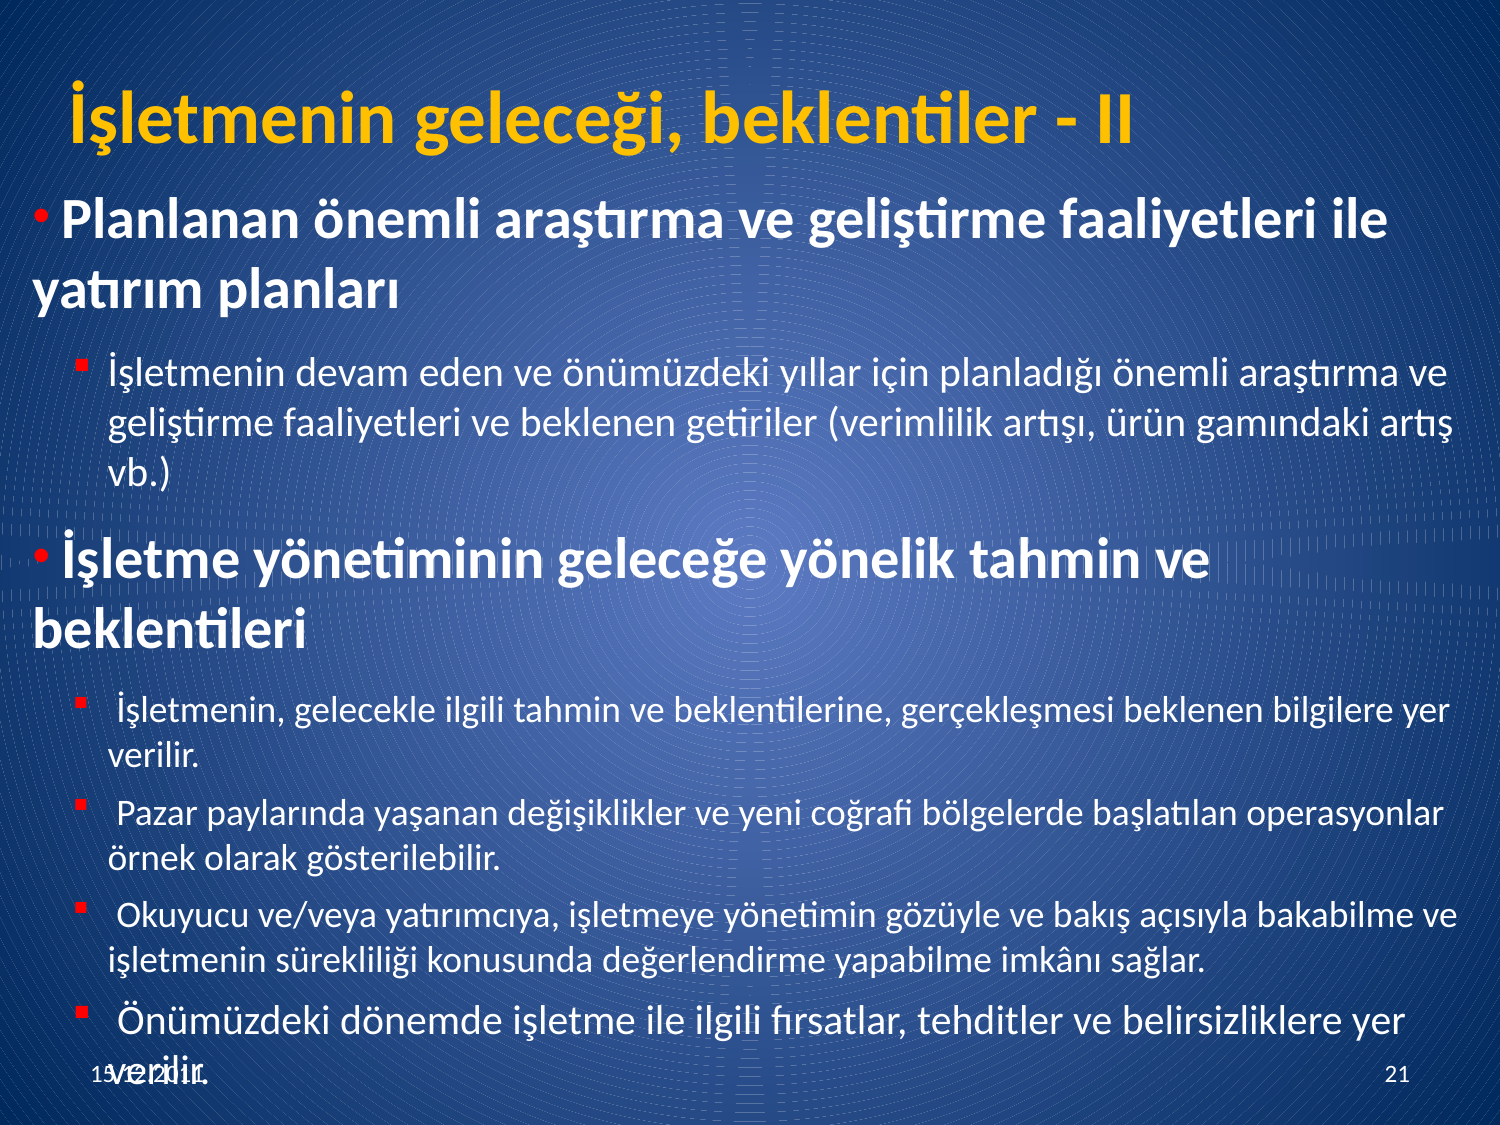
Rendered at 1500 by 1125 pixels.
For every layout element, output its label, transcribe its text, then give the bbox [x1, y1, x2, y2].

slide_number 21 [1074, 1042, 1425, 1103]
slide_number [75, 1042, 425, 1103]
text_box Planlanan önemli araştırma ve geliştirme faaliyetleri ile yatırım planları İşletmenin devam eden ve önümüzdeki yıllar için planladığı önemli araştırma ve geliştirme faaliyetleri ve beklenen getiriler (verimlilik artışı, ürün gamındaki artış vb.) İşletme yönetiminin geleceğe yönelik tahmin ve beklentileri İşletmenin, gelecekle ilgili tahmin ve beklentilerine, gerçekleşmesi beklenen bilgilere yer verilir. Pazar paylarında yaşanan değişiklikler ve yeni coğrafi bölgelerde başlatılan operasyonlar örnek olarak gösterilebilir. Okuyucu ve/veya yatırımcıya, işletmeye yönetimin gözüyle ve bakış açısıyla bakabilme ve işletmenin sürekliliği konusunda değerlendirme yapabilme imkânı sağlar. Önümüzdeki dönemde işletme ile ilgili fırsatlar, tehditler ve belirsizliklere yer verilir. [17, 172, 1483, 1125]
title İşletmenin geleceği, beklentiler - II [53, 42, 1500, 185]
